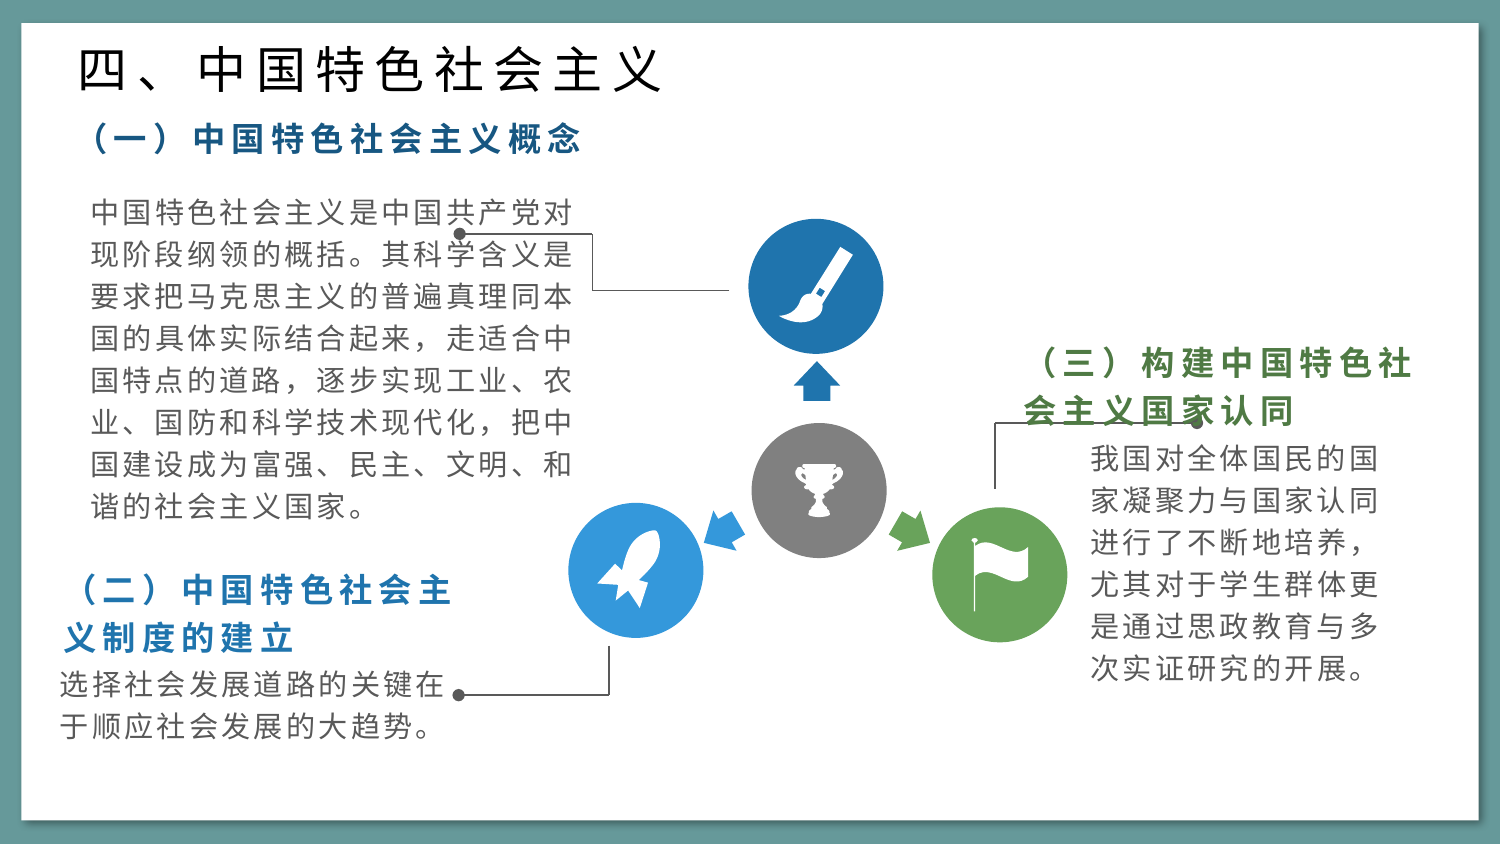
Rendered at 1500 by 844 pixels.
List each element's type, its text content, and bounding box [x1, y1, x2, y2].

text_box （一）中国特色社会主义概念 [59, 110, 607, 158]
text_box [597, 530, 660, 609]
text_box 我国对全体国民的国家凝聚力与国家认同进行了不断地培养，尤其对于学生群体更是通过思政教育与多次实证研究的开展。 [1075, 433, 1425, 717]
text_box （三）构建中国特色社会主义国家认同 [1008, 329, 1448, 431]
text_box 四、中国特色社会主义 [64, 32, 764, 105]
text_box 选择社会发展道路的关键在于顺应社会发展的大趋势。 [45, 659, 466, 761]
text_box [778, 246, 853, 323]
text_box （二）中国特色社会主义制度的建立 [48, 555, 510, 657]
text_box [703, 510, 746, 551]
text_box 中国特色社会主义是中国共产党对现阶段纲领的概括。其科学含义是要求把马克思主义的普遍真理同本国的具体实际结合起来，走适合中国特点的道路，逐步实现工业、农业、国防和科学技术现代化，把中国建设成为富强、民主、文明、和谐的社会主义国家。 [75, 187, 609, 520]
text_box [795, 464, 843, 518]
text_box [888, 510, 931, 551]
text_box [748, 218, 884, 354]
text_box [971, 537, 1029, 612]
text_box [932, 507, 1068, 643]
text_box [751, 423, 887, 559]
text_box [793, 361, 841, 401]
text_box [568, 502, 704, 638]
